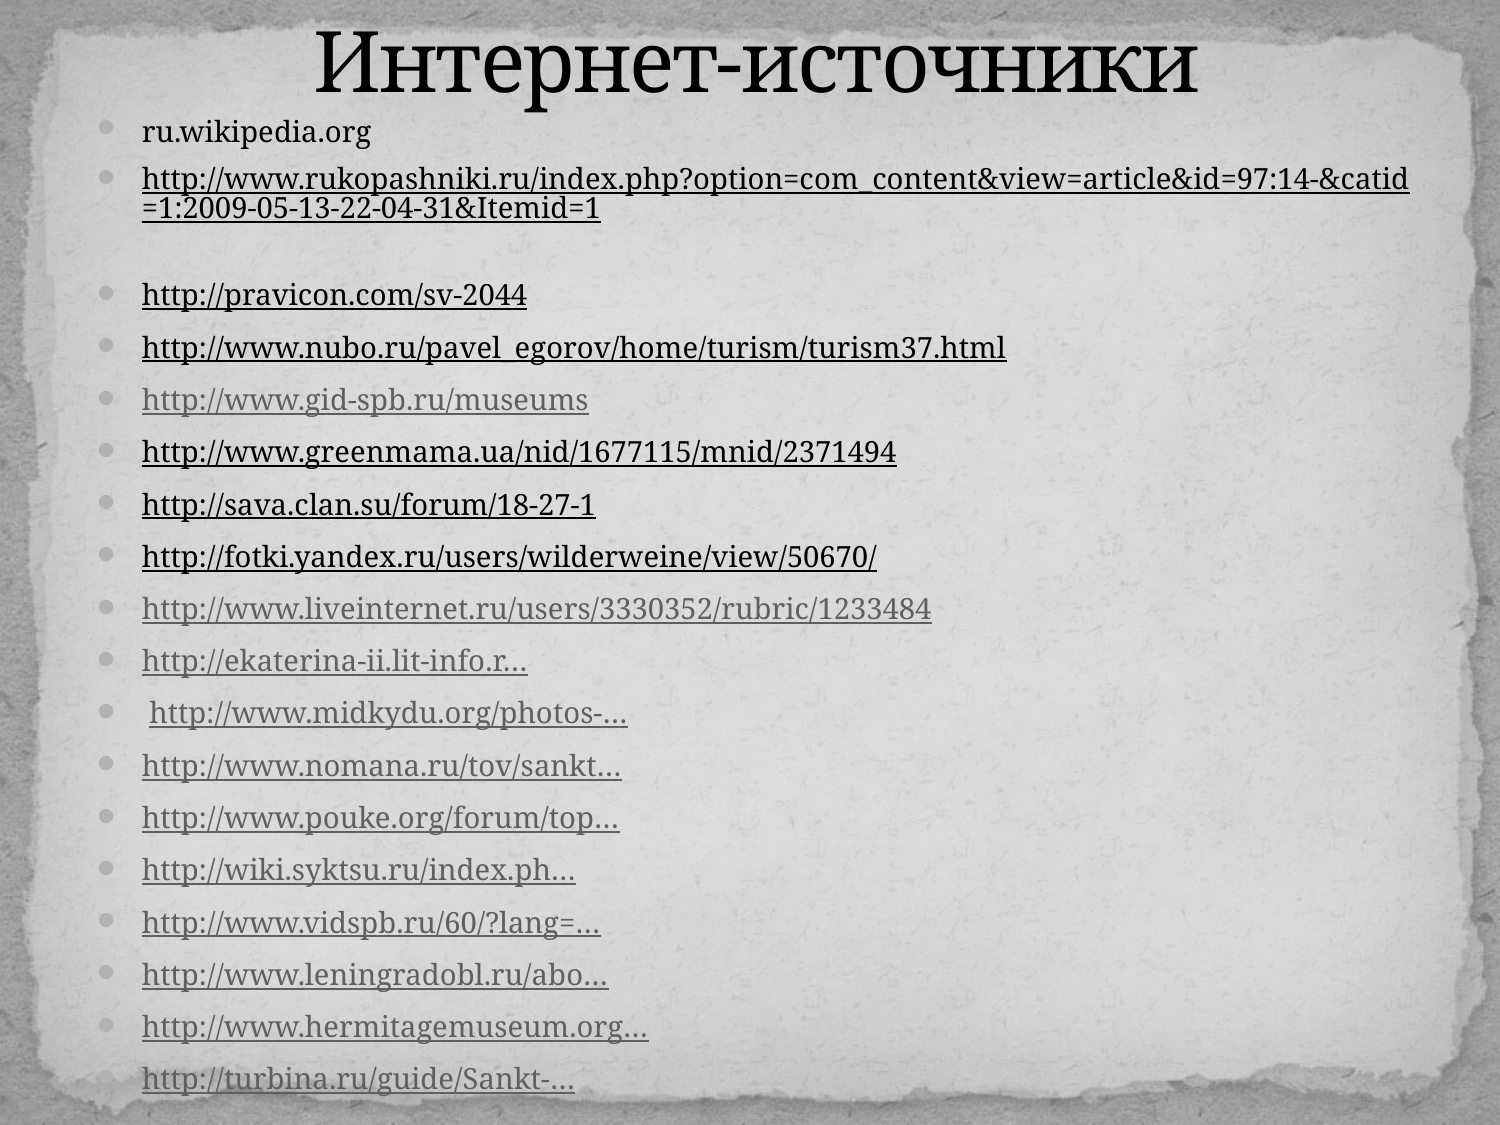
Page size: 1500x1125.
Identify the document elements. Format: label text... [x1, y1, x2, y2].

list ru.wikipedia.org http://www.rukopashniki.ru/index.php?option=com_content&view=article&id=97:14-&catid=1:2009-05-13-22-04-31&Itemid=1 http://pravicon.com/sv-2044 http://www.nubo.ru/pavel_egorov/home/turism/turism37.html http://www.gid-spb.ru/museums http://www.greenmama.ua/nid/1677115/mnid/2371494 http://sava.clan.su/forum/18-27-1 http://fotki.yandex.ru/users/wilderweine/view/50670/ http://www.liveinternet.ru/users/3330352/rubric/1233484 http://ekaterina-ii.lit-info.r… http://www.midkydu.org/photos-… http://www.nomana.ru/tov/sankt… http://www.pouke.org/forum/top… http://wiki.syktsu.ru/index.ph… http://www.vidspb.ru/60/?lang=… http://www.leningradobl.ru/abo… http://www.hermitagemuseum.org… http://turbina.ru/guide/Sankt-… [82, 105, 1432, 1075]
title Интернет-источники [81, 0, 1433, 118]
